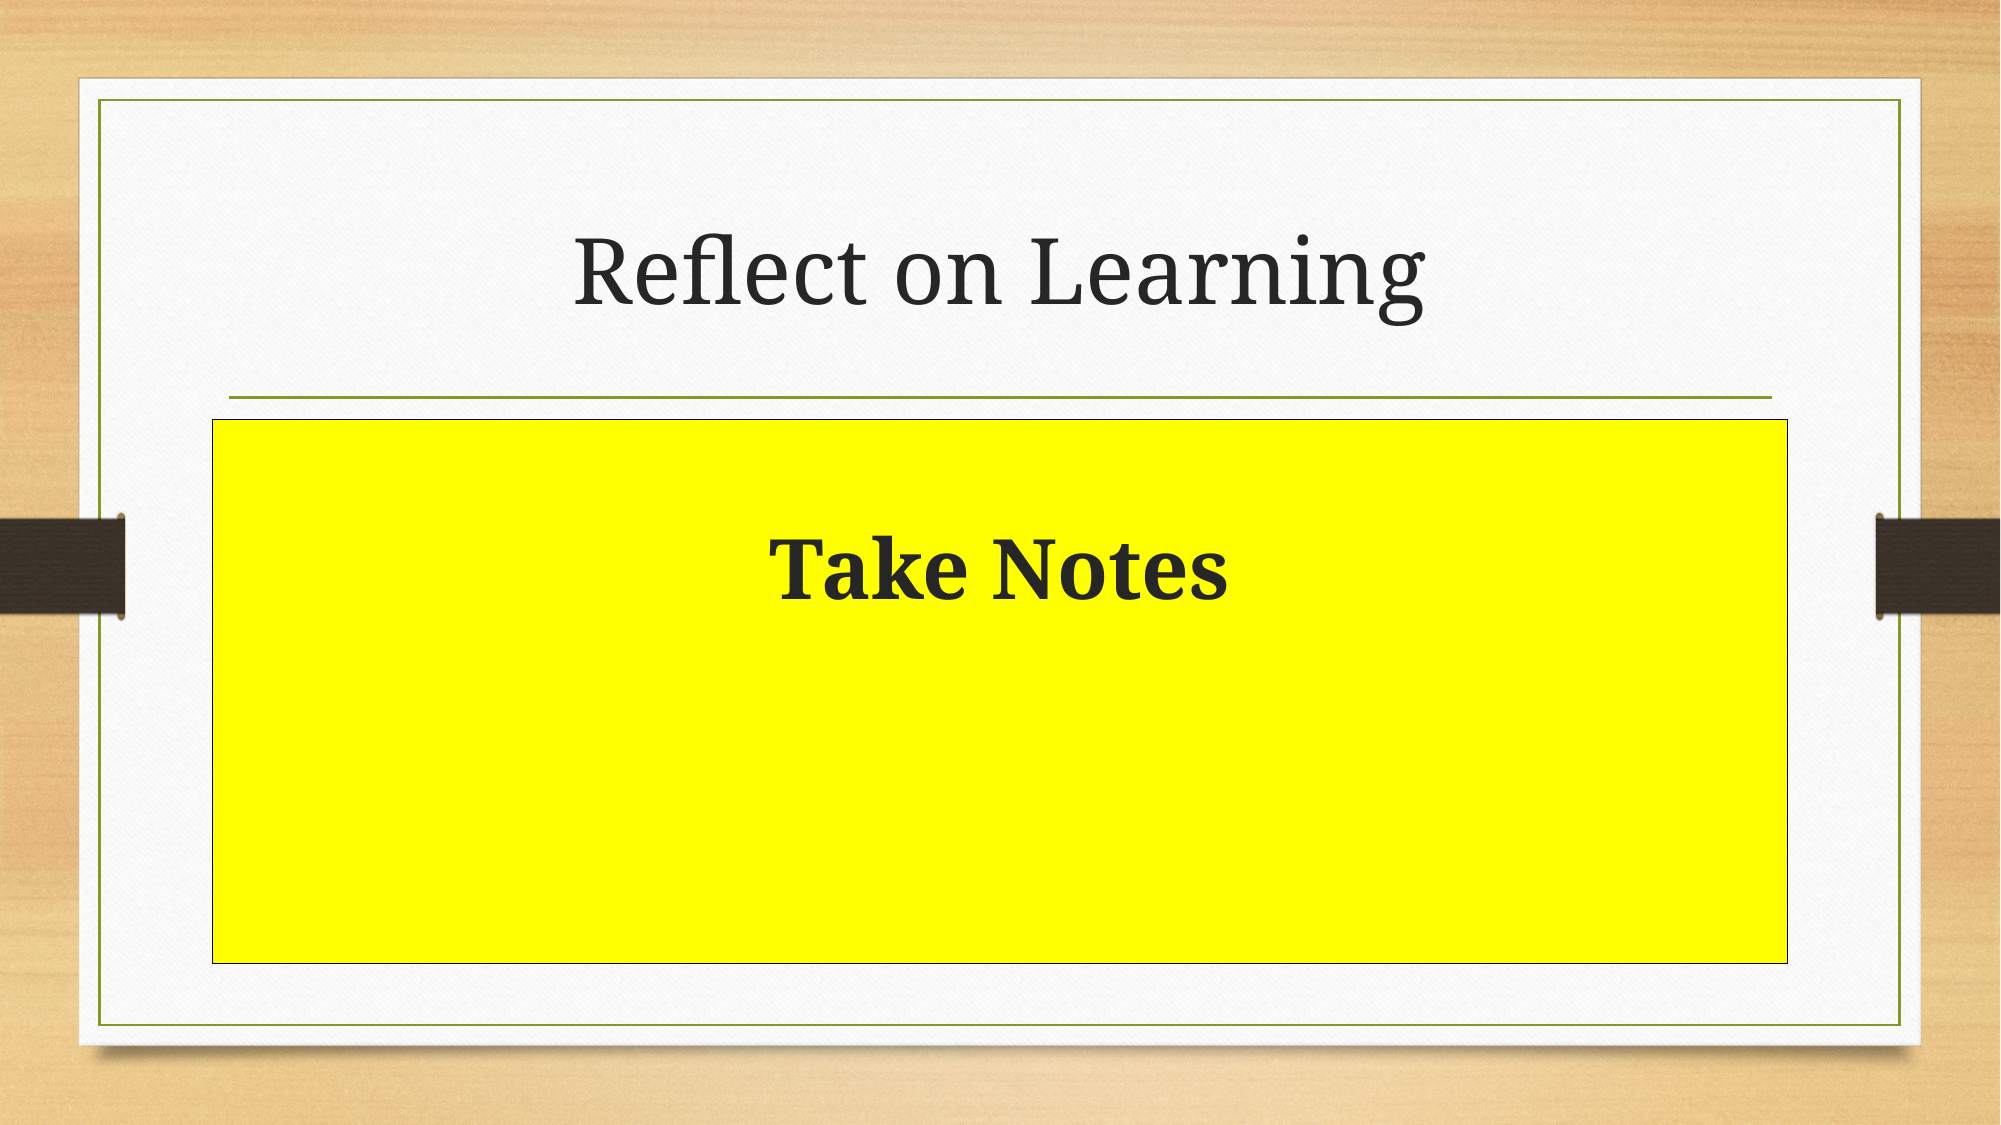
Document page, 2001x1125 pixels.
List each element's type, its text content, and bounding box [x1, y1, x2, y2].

picture [0, 0, 2001, 1125]
title Reflect on Learning [212, 161, 1788, 375]
list Take Notes [212, 419, 1788, 964]
